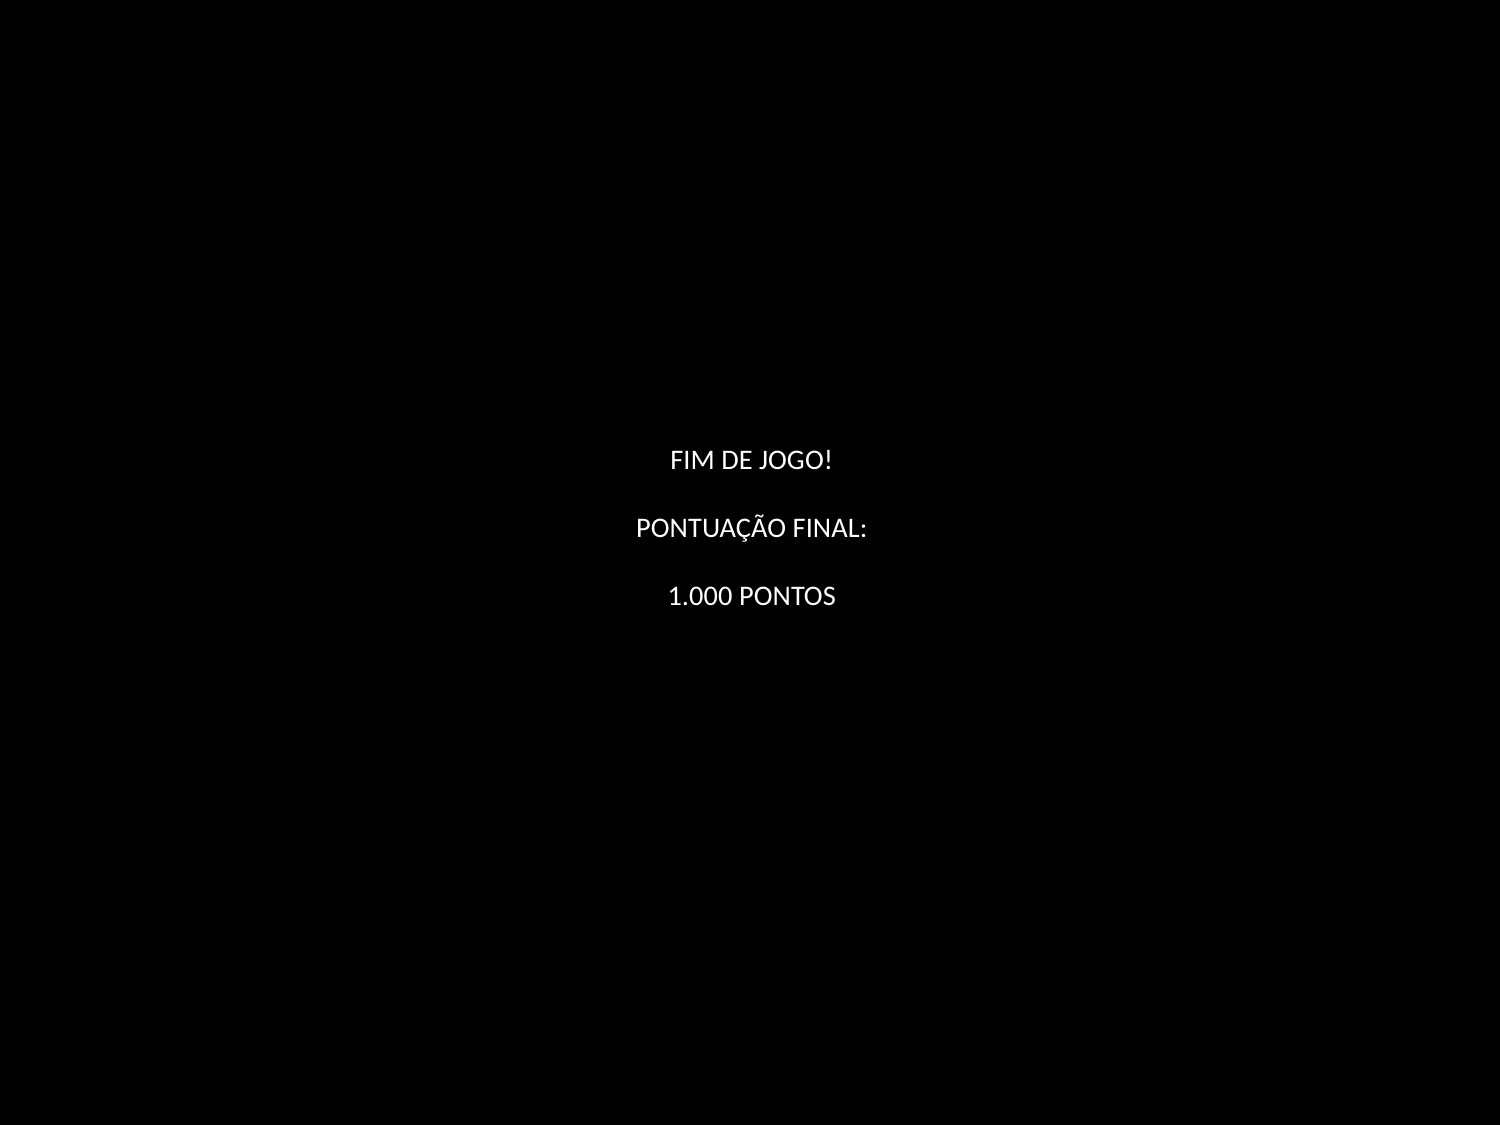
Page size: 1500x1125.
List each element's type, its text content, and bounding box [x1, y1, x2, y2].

title FIM DE JOGO! PONTUAÇÃO FINAL: 1.000 PONTOS [76, 432, 1428, 621]
